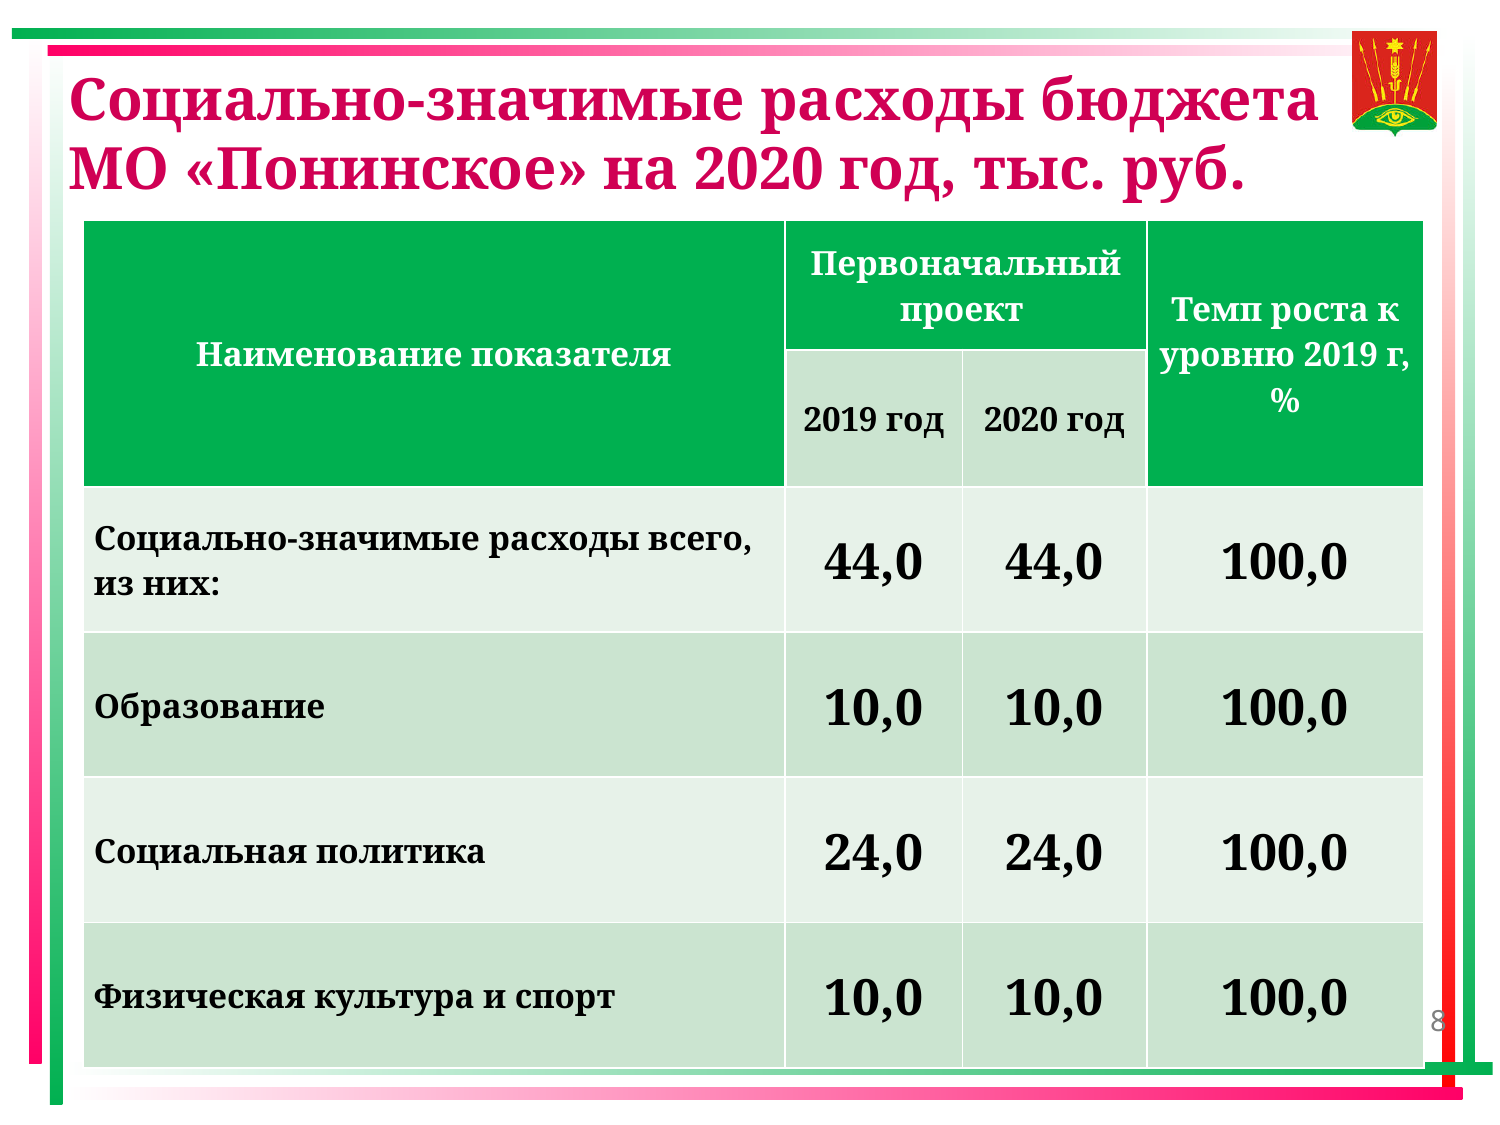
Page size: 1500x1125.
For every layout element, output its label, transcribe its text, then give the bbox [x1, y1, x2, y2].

table_header Первоначальный проект [786, 221, 1146, 349]
table_cell 10,0 [786, 923, 962, 1067]
table_cell 2019 год [787, 351, 962, 486]
table_cell Социально-значимые расходы всего, из них: [84, 488, 784, 631]
picture [1352, 31, 1437, 138]
table_cell 100,0 [1148, 633, 1423, 776]
table_cell 100,0 [1148, 923, 1423, 1067]
table_header Наименование показателя [84, 221, 784, 486]
table_cell Физическая культура и спорт [84, 923, 784, 1067]
table_cell 10,0 [963, 633, 1146, 776]
table_cell 10,0 [786, 633, 962, 776]
table_cell 24,0 [786, 778, 962, 922]
table_cell 44,0 [786, 488, 962, 631]
slide_number 8 [1425, 999, 1500, 1051]
table_cell 100,0 [1148, 778, 1423, 922]
table_cell 24,0 [963, 778, 1146, 922]
table_cell Образование [84, 633, 784, 776]
title Социально-значимые расходы бюджета МО «Понинское» на 2020 год, тыс. руб. [53, 46, 1471, 279]
table_cell Социальная политика [84, 778, 784, 922]
table_cell 2020 год [963, 351, 1145, 486]
table_cell 100,0 [1148, 488, 1423, 631]
table_header Темп роста к уровню 2019 г, % [1148, 221, 1423, 486]
table_cell 10,0 [963, 923, 1146, 1067]
table_cell 44,0 [963, 488, 1146, 631]
